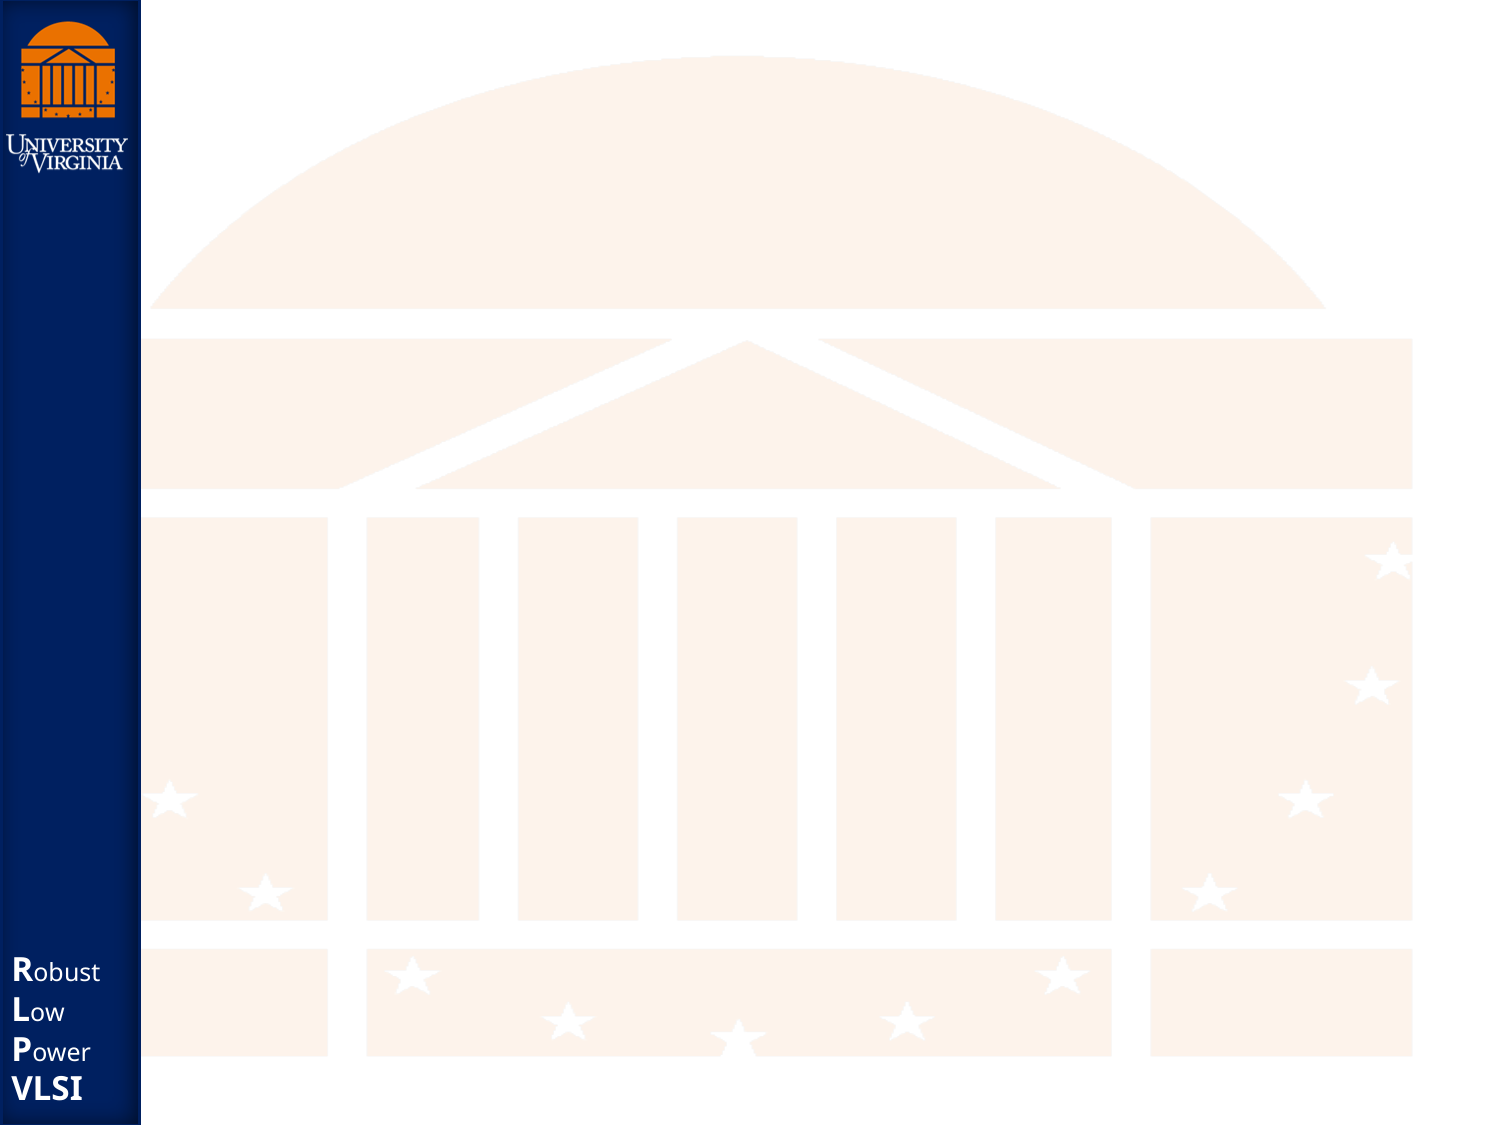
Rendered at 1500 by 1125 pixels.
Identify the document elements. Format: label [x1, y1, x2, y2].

picture [0, 0, 141, 1125]
